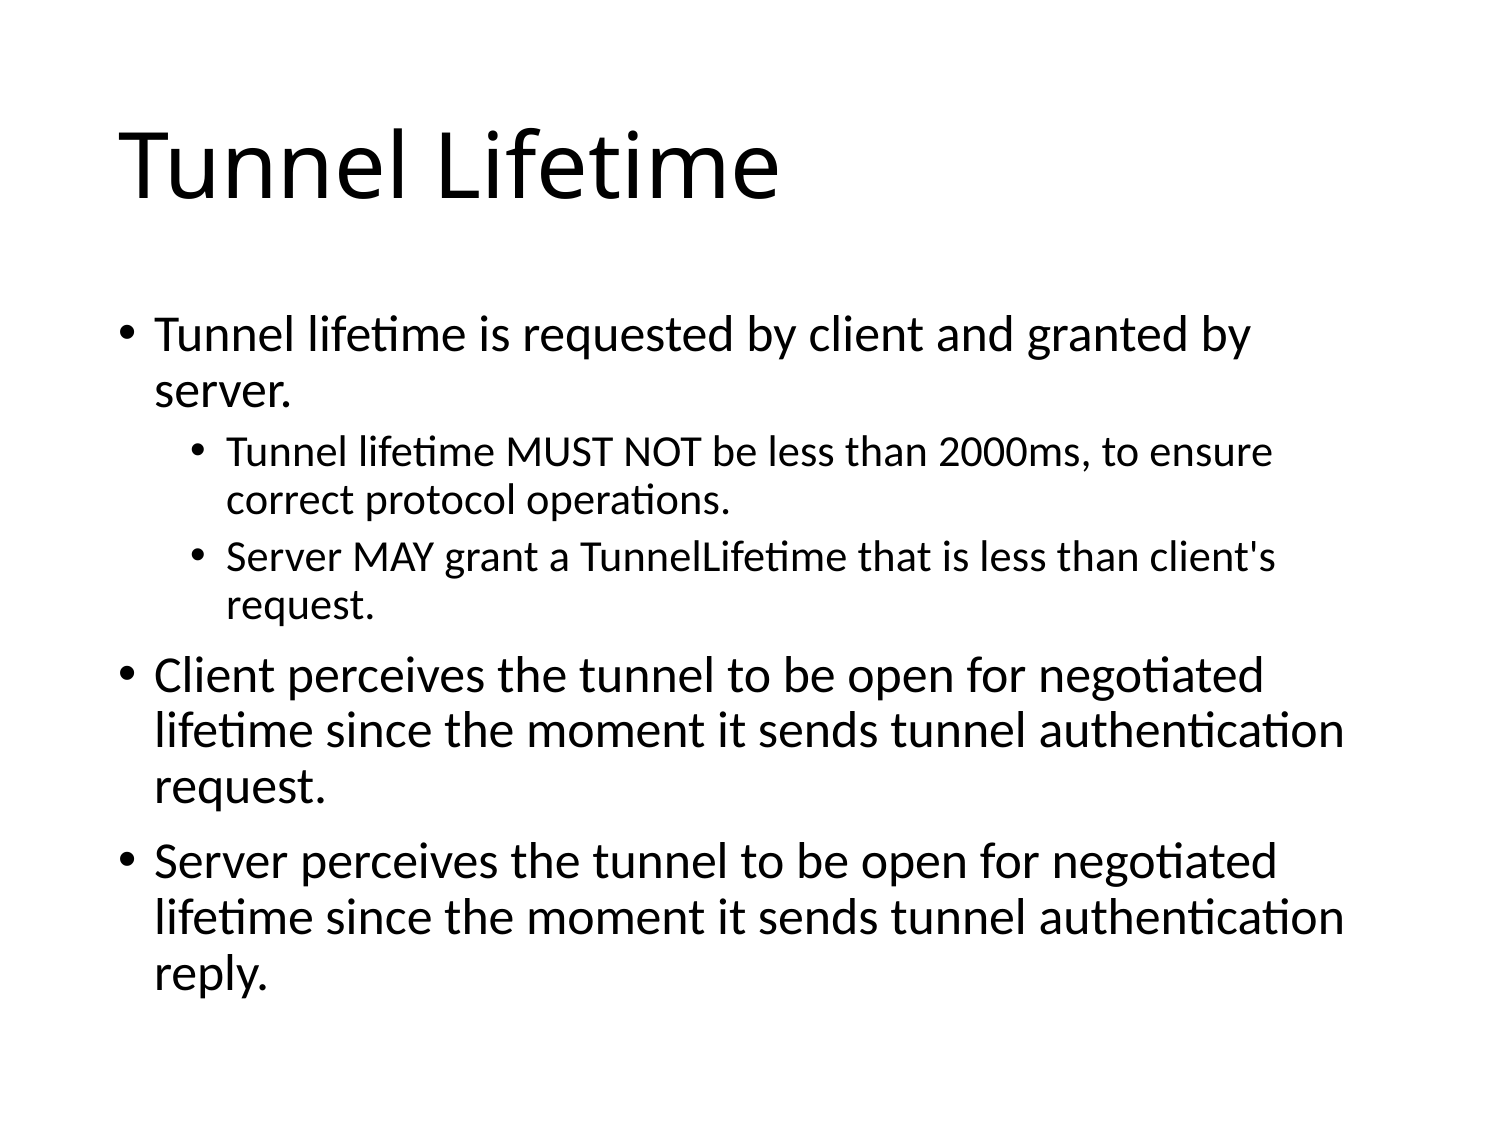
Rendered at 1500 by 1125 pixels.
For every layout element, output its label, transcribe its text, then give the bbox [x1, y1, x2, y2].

list Tunnel lifetime is requested by client and granted by server. Tunnel lifetime MUST NOT be less than 2000ms, to ensure correct protocol operations. Server MAY grant a TunnelLifetime that is less than client's request. Client perceives the tunnel to be open for negotiated lifetime since the moment it sends tunnel authentication request. Server perceives the tunnel to be open for negotiated lifetime since the moment it sends tunnel authentication reply. [103, 299, 1397, 1014]
title Tunnel Lifetime [103, 59, 1397, 278]
